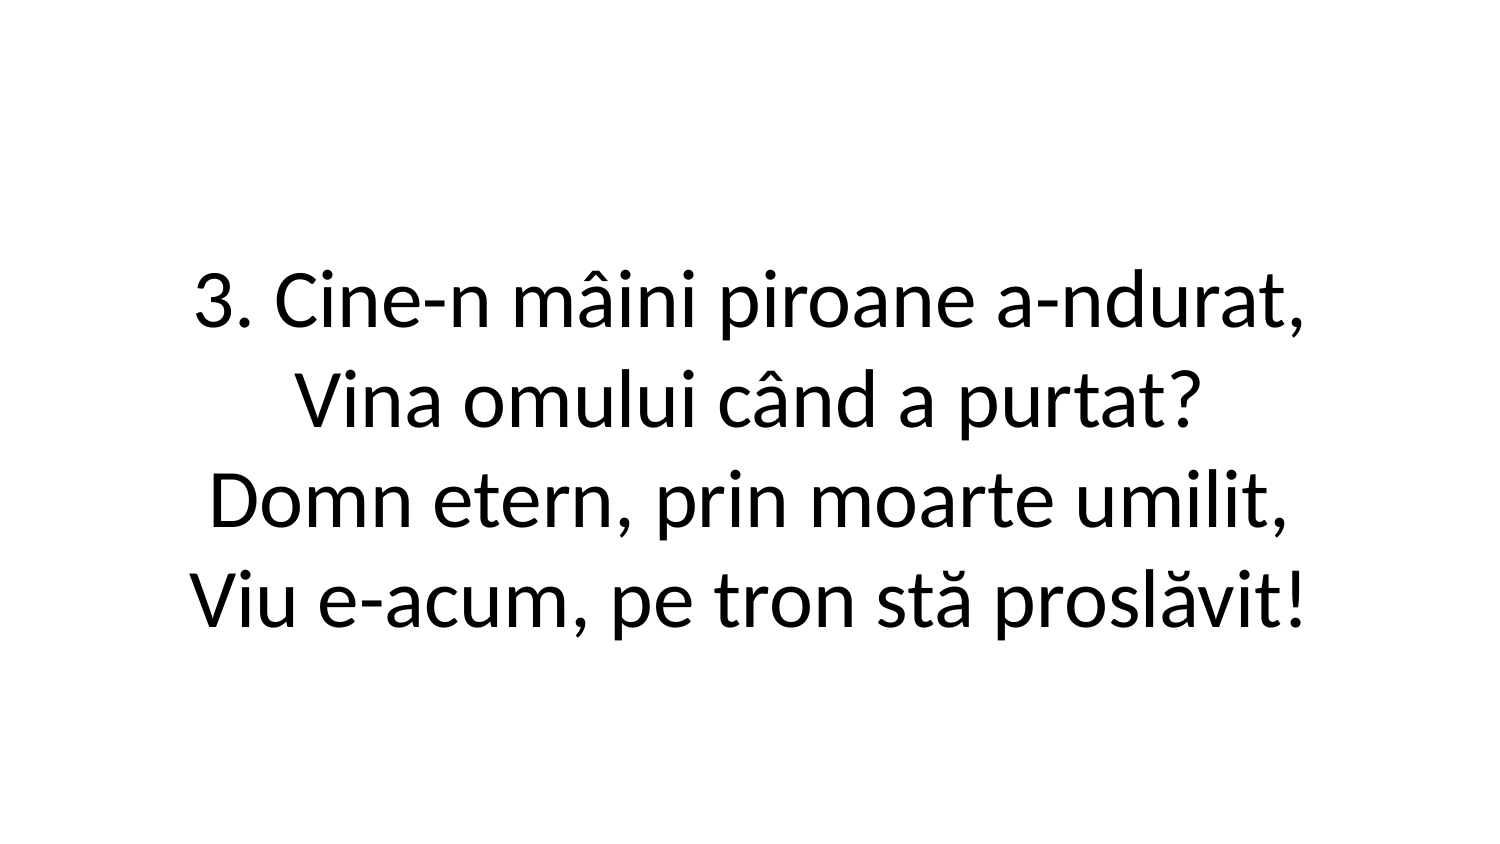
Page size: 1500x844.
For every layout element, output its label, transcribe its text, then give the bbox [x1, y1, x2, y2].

text_box 3. Cine-n mâini piroane a-ndurat, Vina omului când a purtat? Domn etern, prin moarte umilit, Viu e-acum, pe tron stă proslăvit! [174, 192, 1326, 652]
